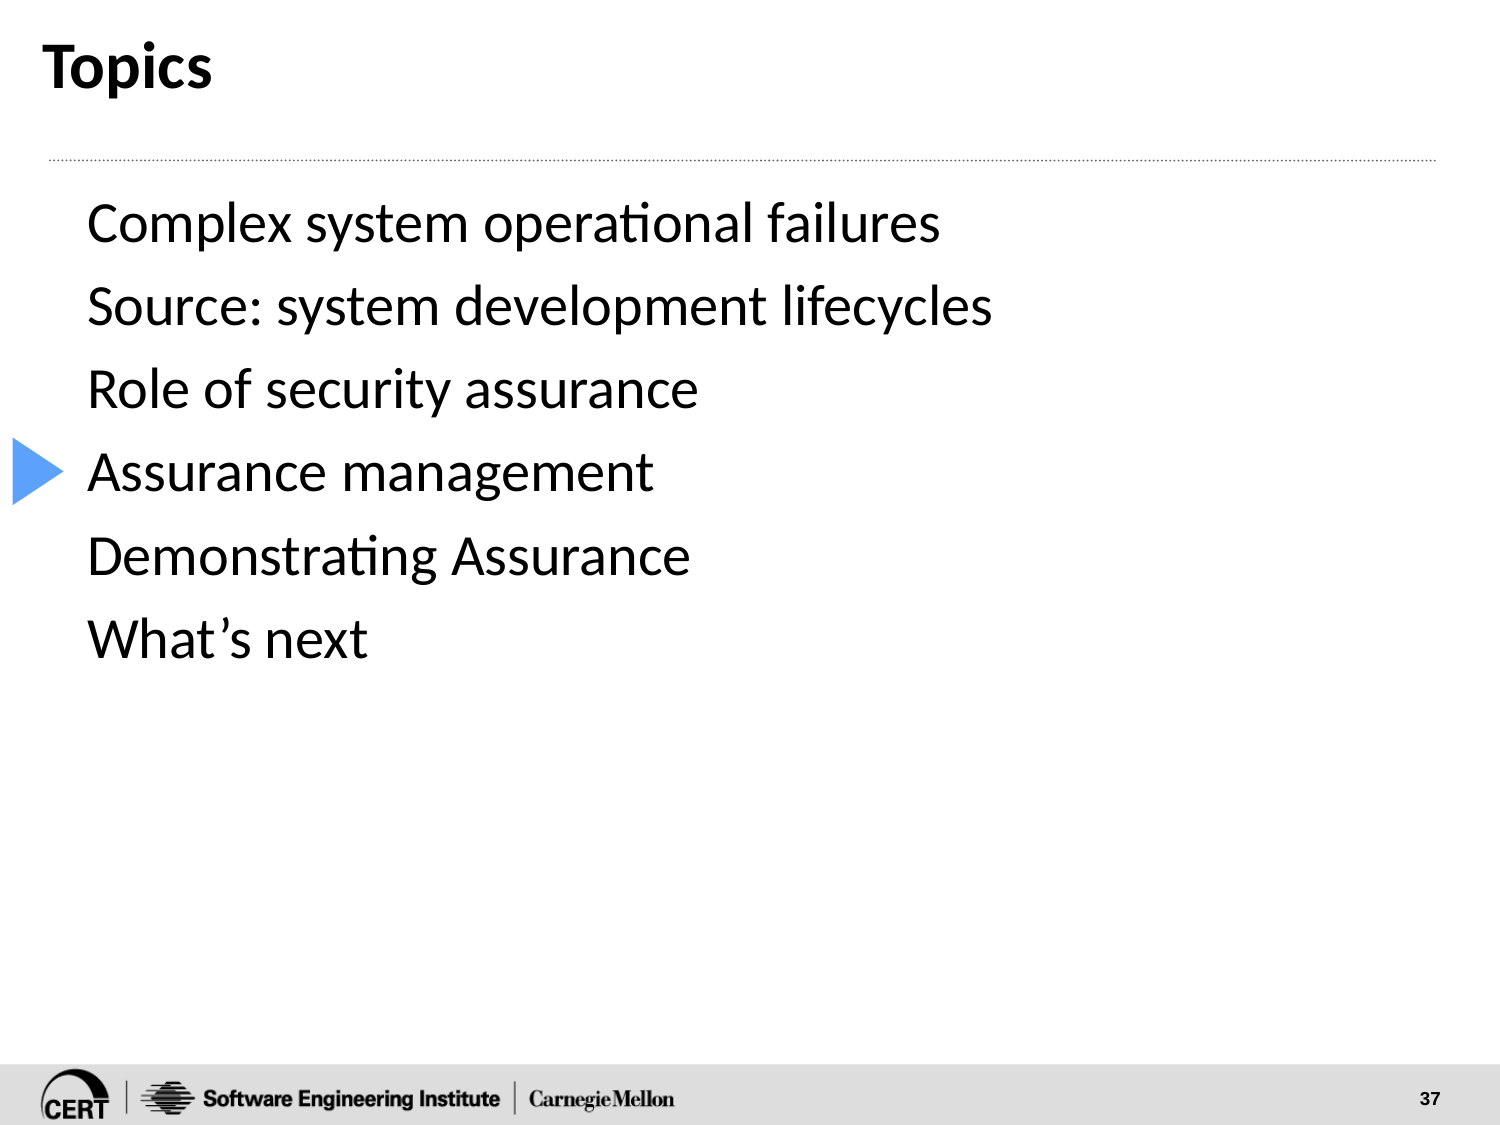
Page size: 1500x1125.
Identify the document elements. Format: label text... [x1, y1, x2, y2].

picture [24, 1065, 688, 1125]
list Complex system operational failures Source: system development lifecycles Role of security assurance Assurance management Demonstrating Assurance What’s next [49, 187, 1438, 1025]
text_box [12, 437, 64, 506]
title Topics [42, 37, 1434, 155]
